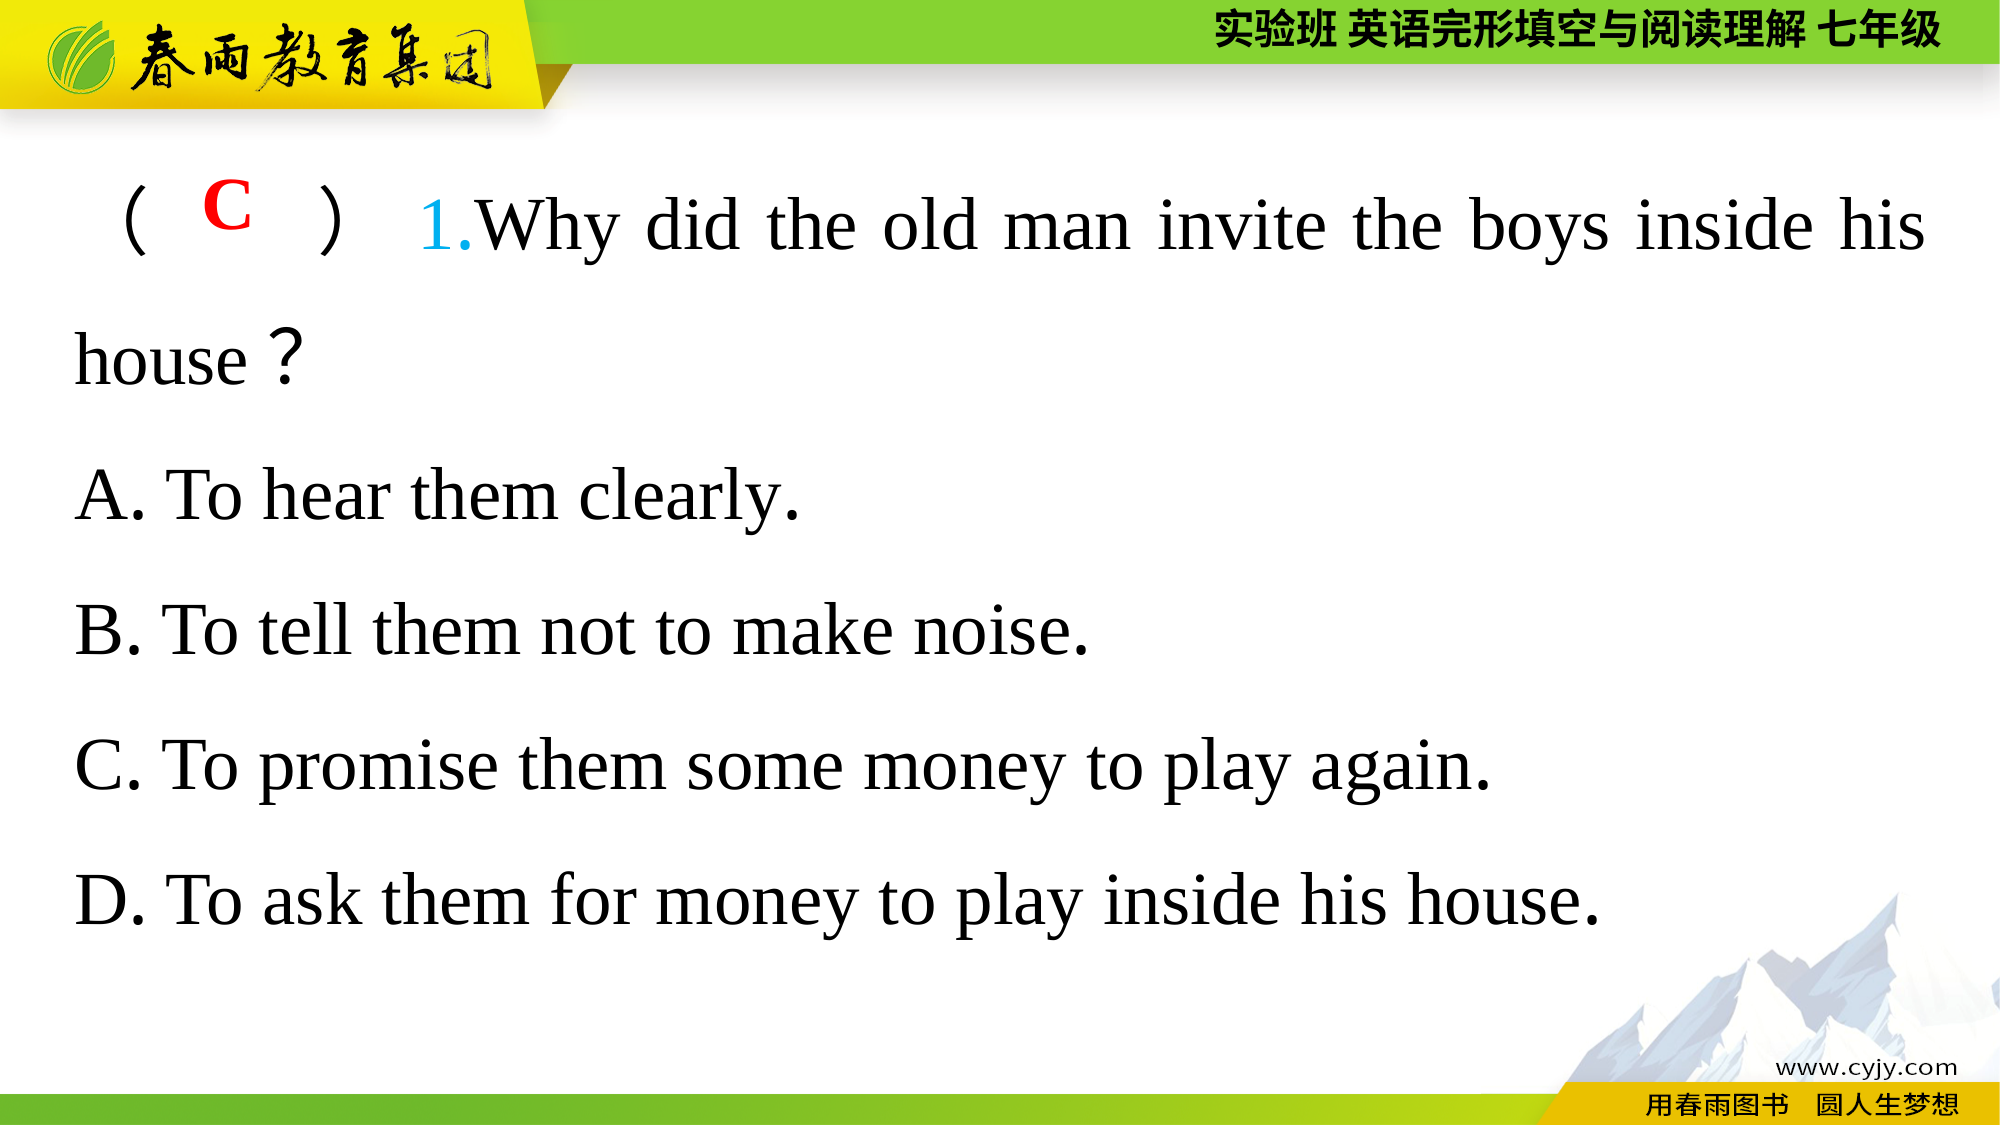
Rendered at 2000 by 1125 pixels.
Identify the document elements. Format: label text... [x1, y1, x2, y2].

list （ ）1.Why did the old man invite the boys inside his house？ A. To hear them clearly. B. To tell them not to make noise. C. To promise them some money to play again. D. To ask them for money to play inside his house. [59, 122, 1944, 956]
picture [0, 0, 2000, 1125]
text_box C [186, 146, 271, 252]
